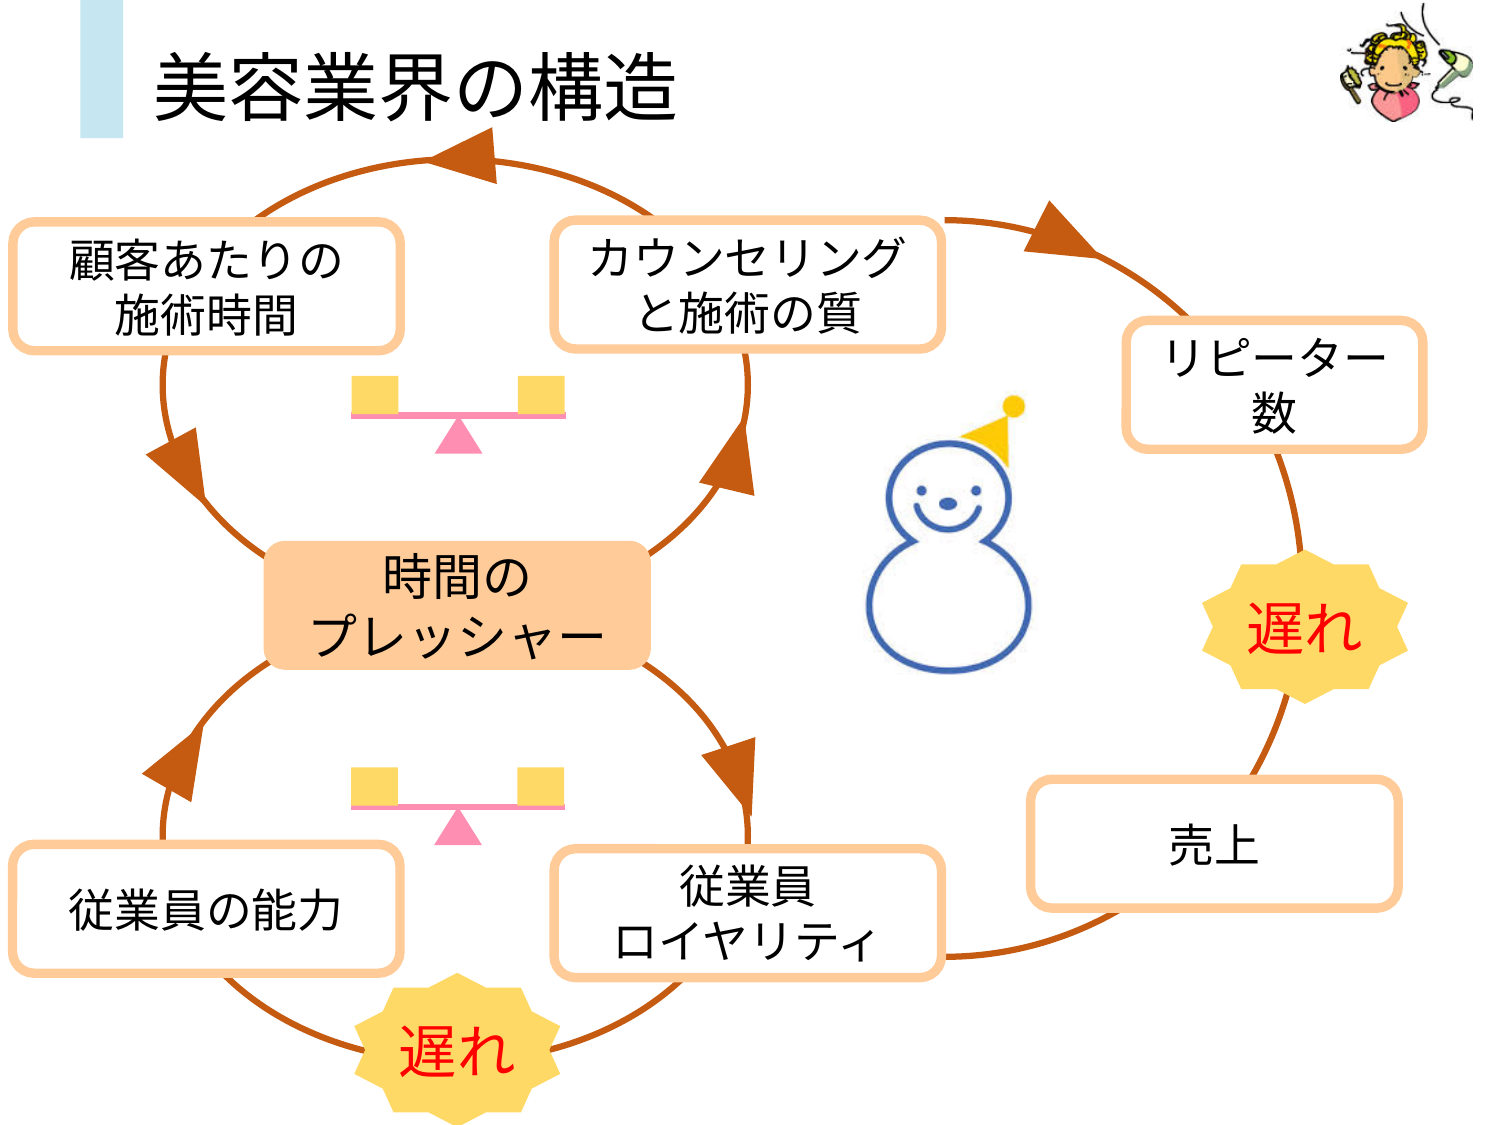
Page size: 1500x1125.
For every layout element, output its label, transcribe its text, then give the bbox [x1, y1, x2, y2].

text_box [699, 735, 757, 820]
text_box [1022, 198, 1106, 261]
text_box [143, 425, 208, 509]
text_box 従業員の能力 [11, 843, 402, 975]
text_box [697, 414, 756, 498]
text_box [351, 375, 566, 454]
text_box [350, 767, 566, 846]
text_box リピーター数 [1125, 319, 1424, 451]
text_box 時間の プレッシャー [262, 539, 652, 671]
text_box [161, 160, 749, 557]
text_box [419, 125, 498, 186]
text_box 売上 [1029, 778, 1400, 910]
picture [786, 390, 1112, 680]
text_box 顧客あたりの 施術時間 [11, 220, 402, 352]
text_box [79, 0, 124, 139]
text_box 従業員 ロイヤリティ [553, 847, 943, 979]
text_box [161, 662, 749, 1052]
text_box カウンセリング と施術の質 [553, 219, 943, 351]
text_box 遅れ [1200, 548, 1410, 706]
picture [1340, 2, 1473, 122]
text_box [140, 721, 206, 804]
text_box 遅れ [352, 971, 562, 1125]
title 美容業界の構造 [138, 24, 1433, 160]
text_box [944, 219, 1301, 958]
